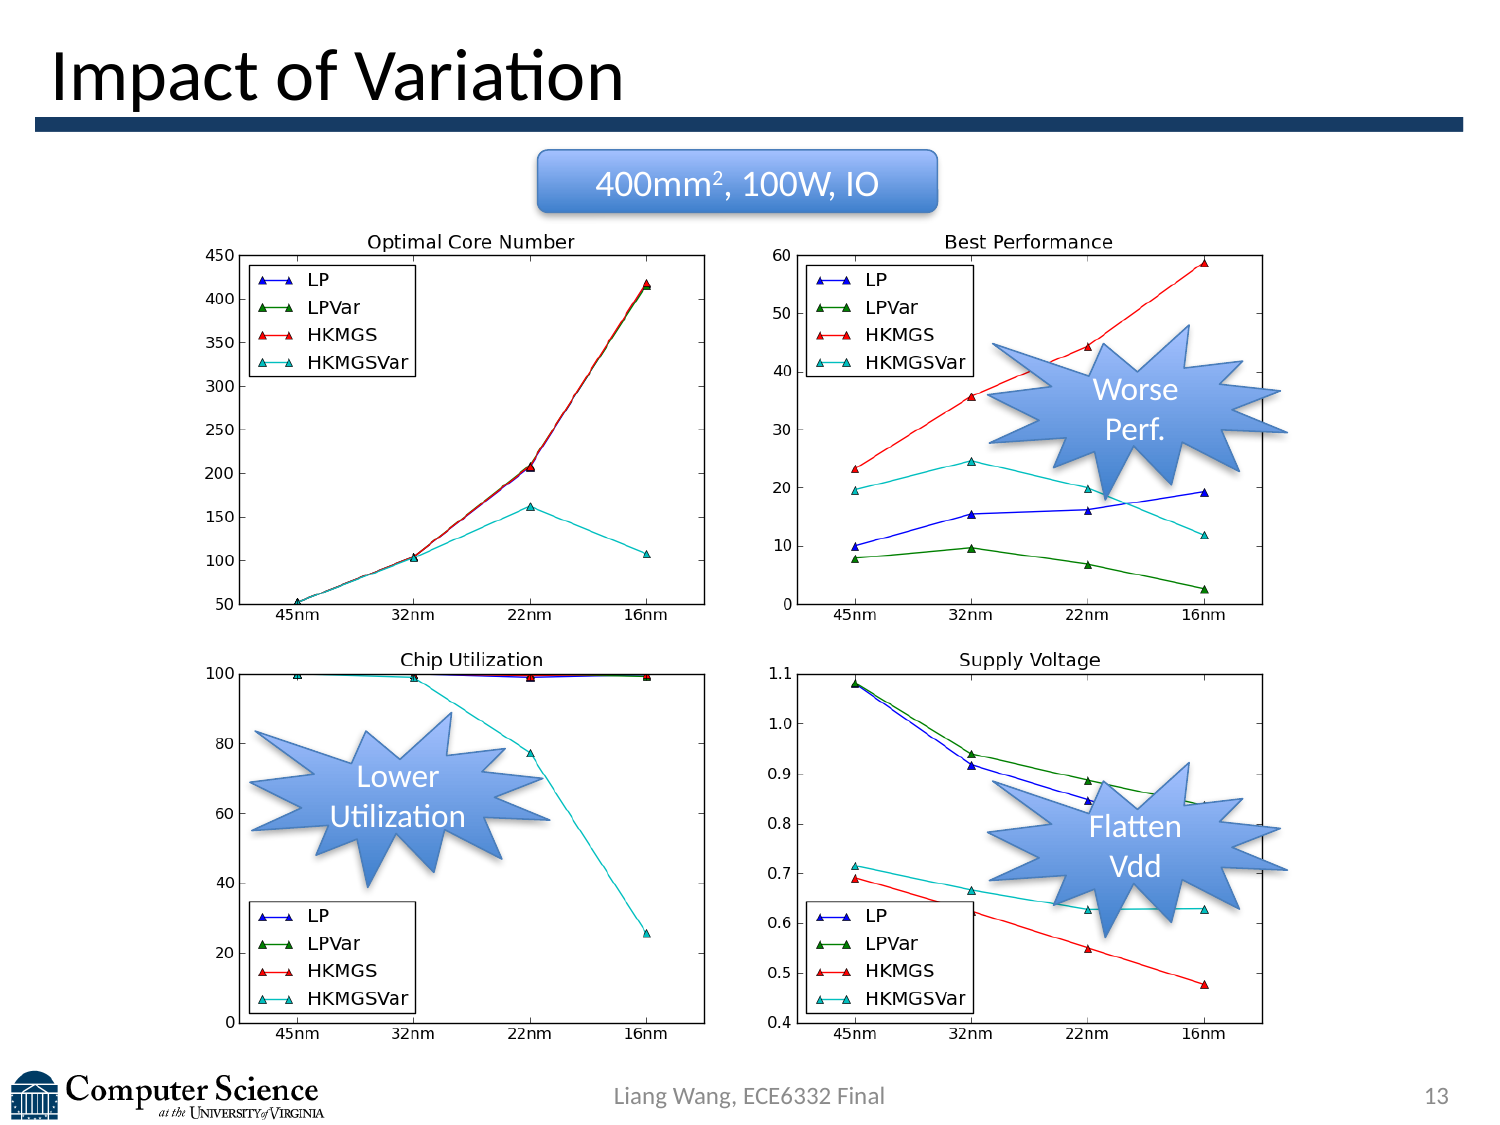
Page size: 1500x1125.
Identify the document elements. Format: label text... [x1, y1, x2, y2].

picture [8, 1069, 330, 1120]
text_box 400mm2, 100W, IO [536, 149, 939, 210]
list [181, 212, 1319, 1065]
footer Liang Wang, ECE6332 Final [512, 1074, 988, 1125]
slide_number 13 [1114, 1064, 1465, 1125]
title Impact of Variation [35, 17, 1465, 123]
